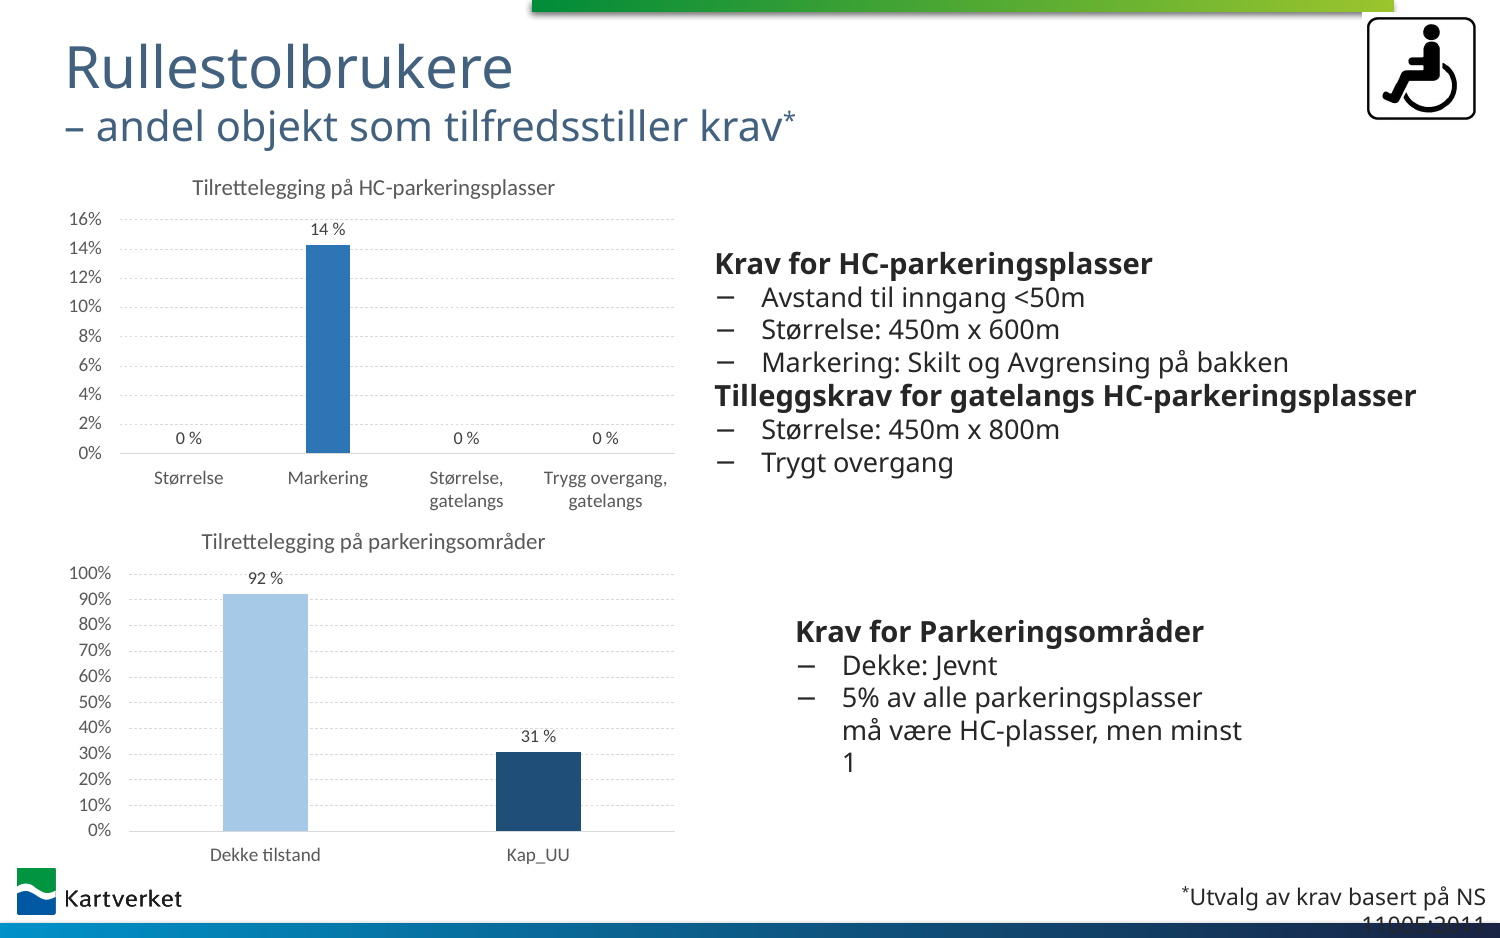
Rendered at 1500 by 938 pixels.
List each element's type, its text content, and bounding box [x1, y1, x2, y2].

picture [62, 166, 686, 519]
text_box Rullestolbrukere – andel objekt som tilfredsstiller krav* [49, 25, 1431, 158]
text_box Krav for HC-parkeringsplasser Avstand til inngang <50m Størrelse: 450m x 600m Markering: Skilt og Avgrensing på bakken Tilleggskrav for gatelangs HC-parkeringsplasser Størrelse: 450m x 800m Trygt overgang [699, 237, 1433, 485]
picture [1362, 12, 1481, 126]
text_box *Utvalg av krav basert på NS 11005:2011 [1068, 873, 1500, 938]
picture [62, 520, 686, 874]
text_box Krav for Parkeringsområder Dekke: Jevnt 5% av alle parkeringsplasser må være HC-plasser, men minst 1 [780, 605, 1261, 786]
